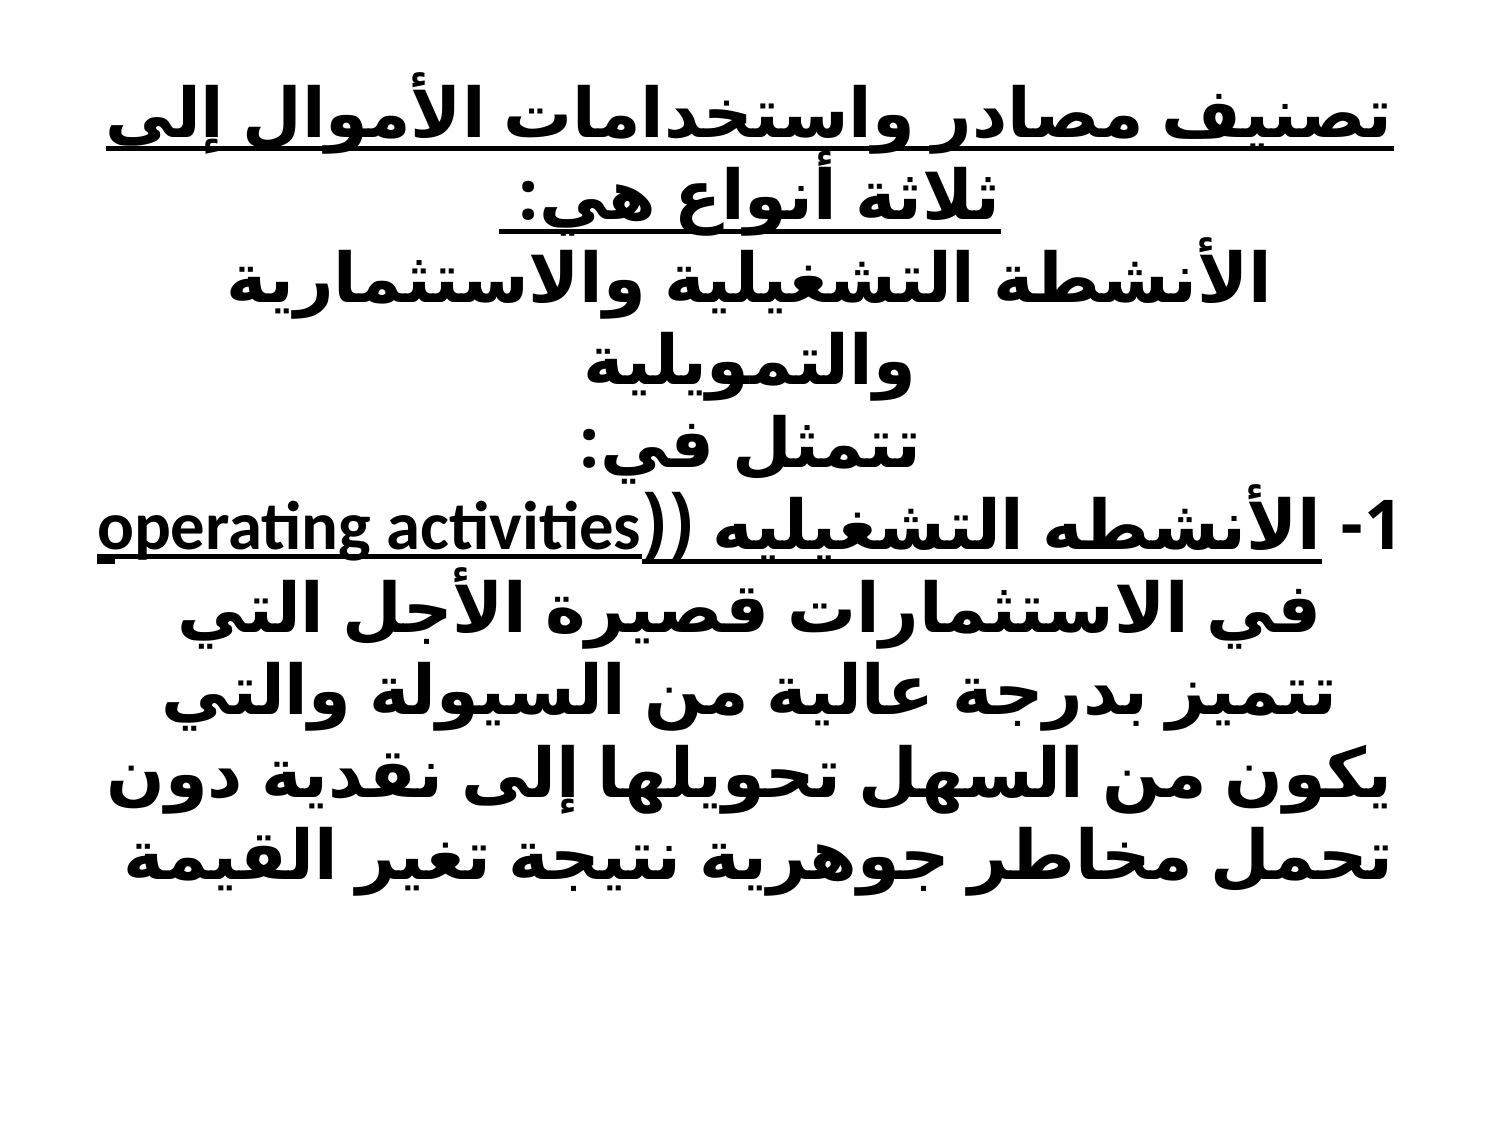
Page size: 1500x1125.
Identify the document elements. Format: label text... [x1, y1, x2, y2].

title تصنيف مصادر واستخدامات الأموال إلى ثلاثة أنواع هي: الأنشطة التشغيلية والاستثمارية والتمويلية تتمثل في: 1- الأنشطه التشغيليه ((operating activities في الاستثمارات قصيرة الأجل التي تتميز بدرجة عالية من السيولة والتي يكون من السهل تحويلها إلى نقدية دون تحمل مخاطر جوهرية نتيجة تغير القيمة [75, 45, 1425, 1083]
